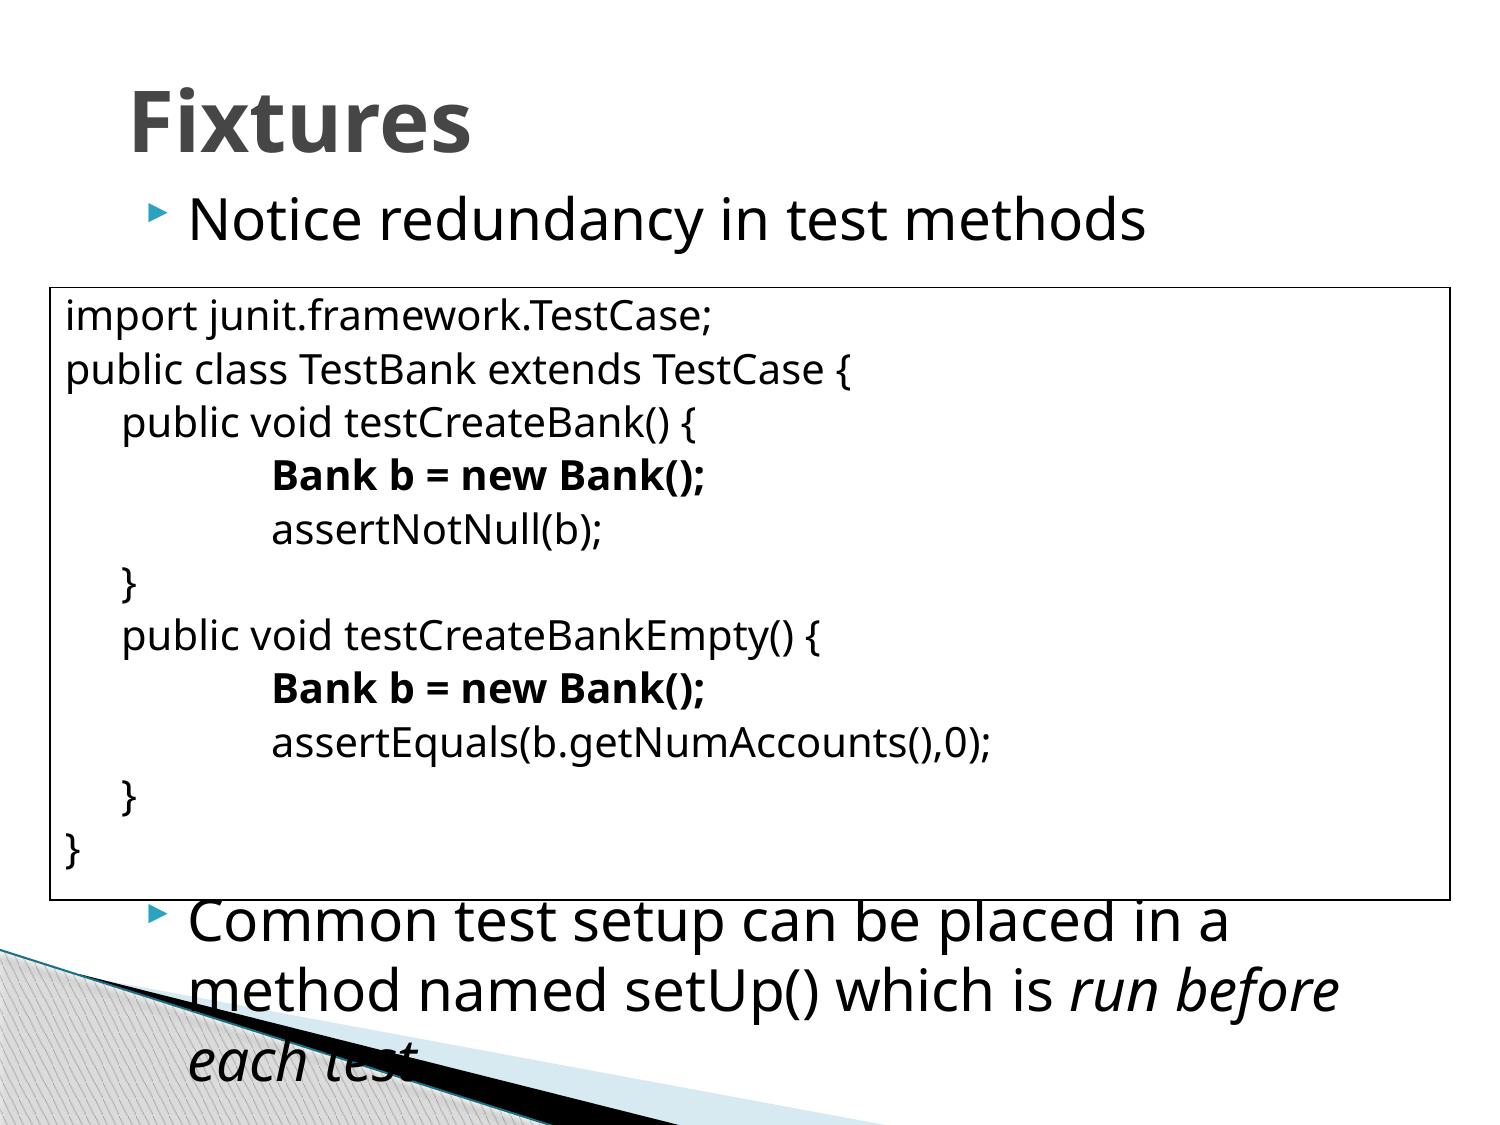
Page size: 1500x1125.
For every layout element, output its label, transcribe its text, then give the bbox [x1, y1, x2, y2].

list Notice redundancy in test methods Common test setup can be placed in a method named setUp() which is run before each test [112, 174, 1388, 287]
text_box import junit.framework.TestCase; public class TestBank extends TestCase { public void testCreateBank() { Bank b = new Bank(); assertNotNull(b); } public void testCreateBankEmpty() { Bank b = new Bank(); assertEquals(b.getNumAccounts(),0); } } [50, 287, 1450, 900]
list Notice redundancy in test methods Common test setup can be placed in a method named setUp() which is run before each test [112, 900, 1388, 1100]
title Fixtures [112, 24, 1388, 174]
